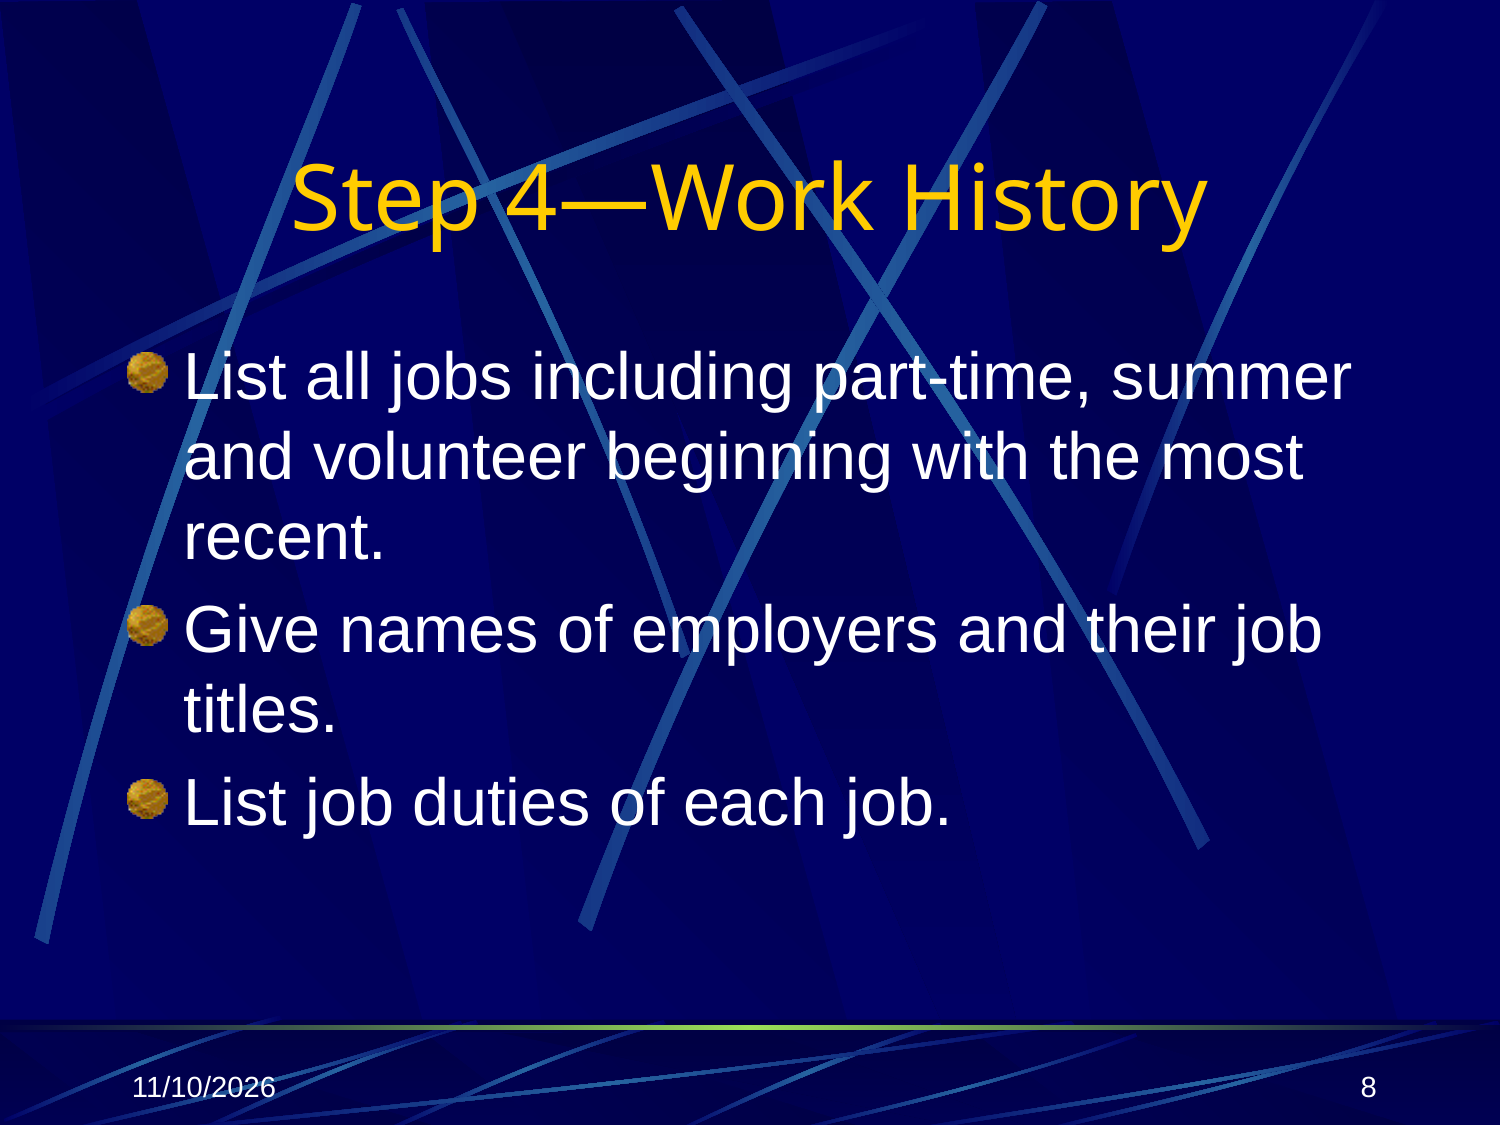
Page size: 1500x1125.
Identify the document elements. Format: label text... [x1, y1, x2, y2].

picture [127, 605, 168, 646]
picture [127, 352, 168, 393]
picture [127, 779, 168, 819]
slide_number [116, 1035, 430, 1111]
list List all jobs including part-time, summer and volunteer beginning with the most recent. Give names of employers and their job titles. List job duties of each job. [112, 324, 1388, 1001]
slide_number 8 [1079, 1035, 1393, 1111]
title Step 4—Work History [112, 131, 1388, 257]
